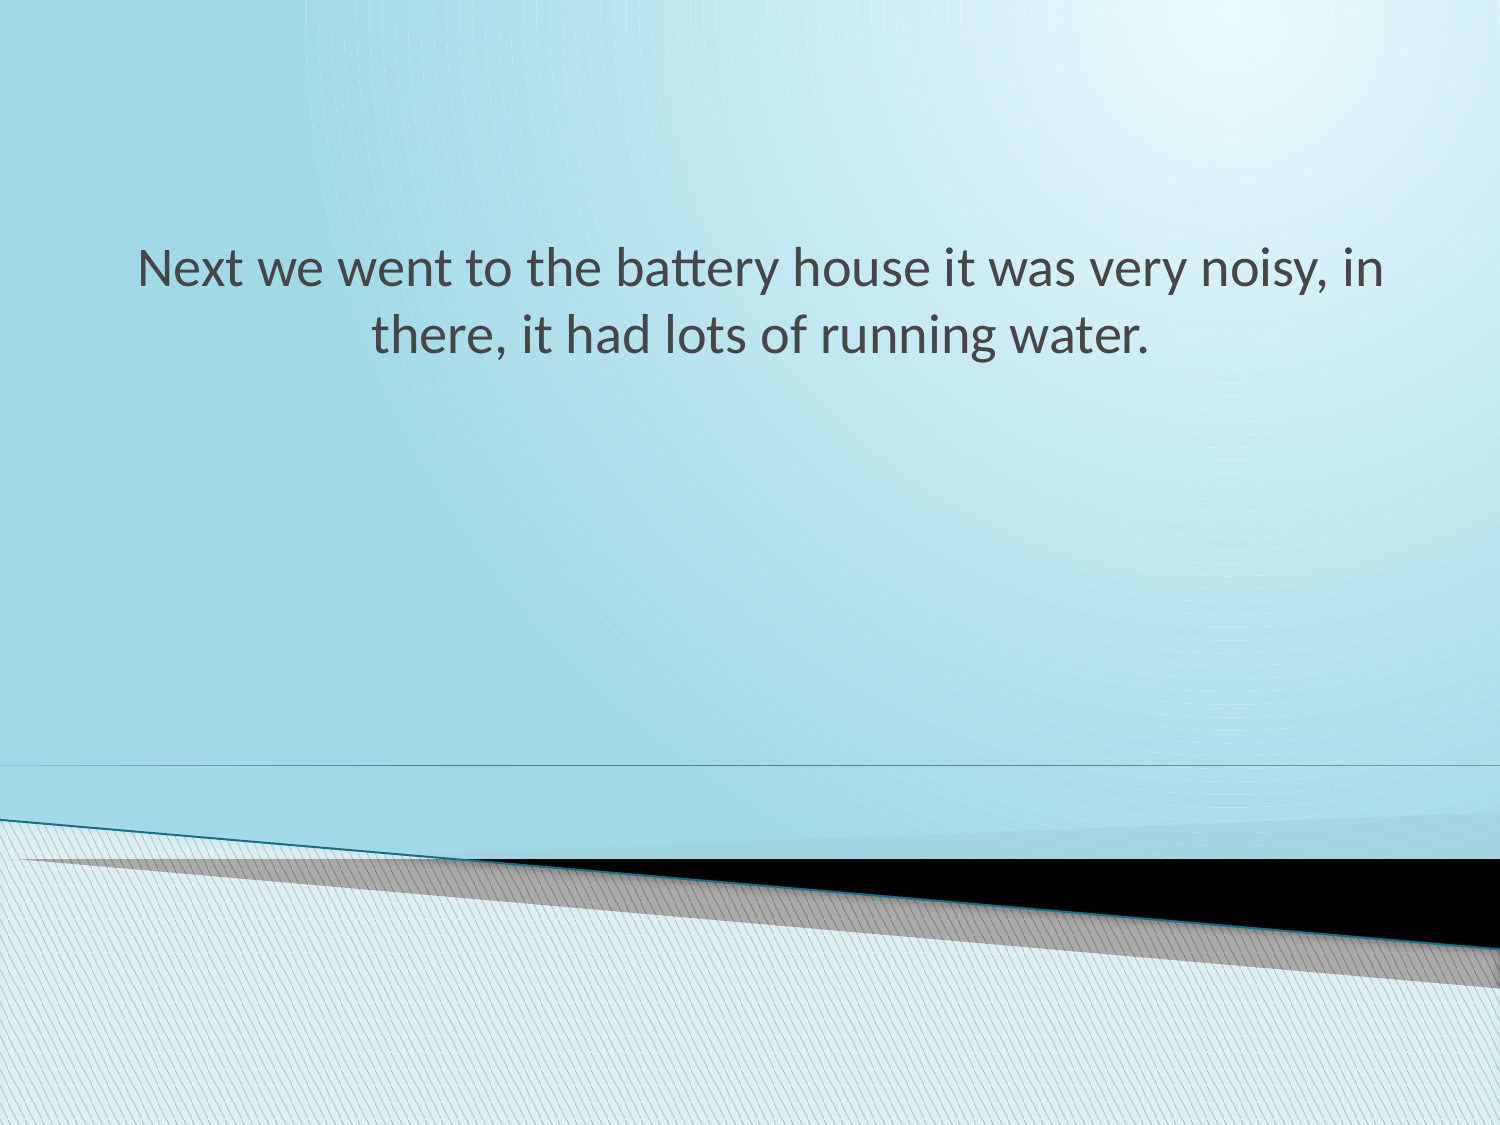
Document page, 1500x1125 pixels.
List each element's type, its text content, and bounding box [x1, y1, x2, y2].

subtitle Next we went to the battery house it was very noisy, in there, it had lots of running water. [128, 222, 1404, 420]
